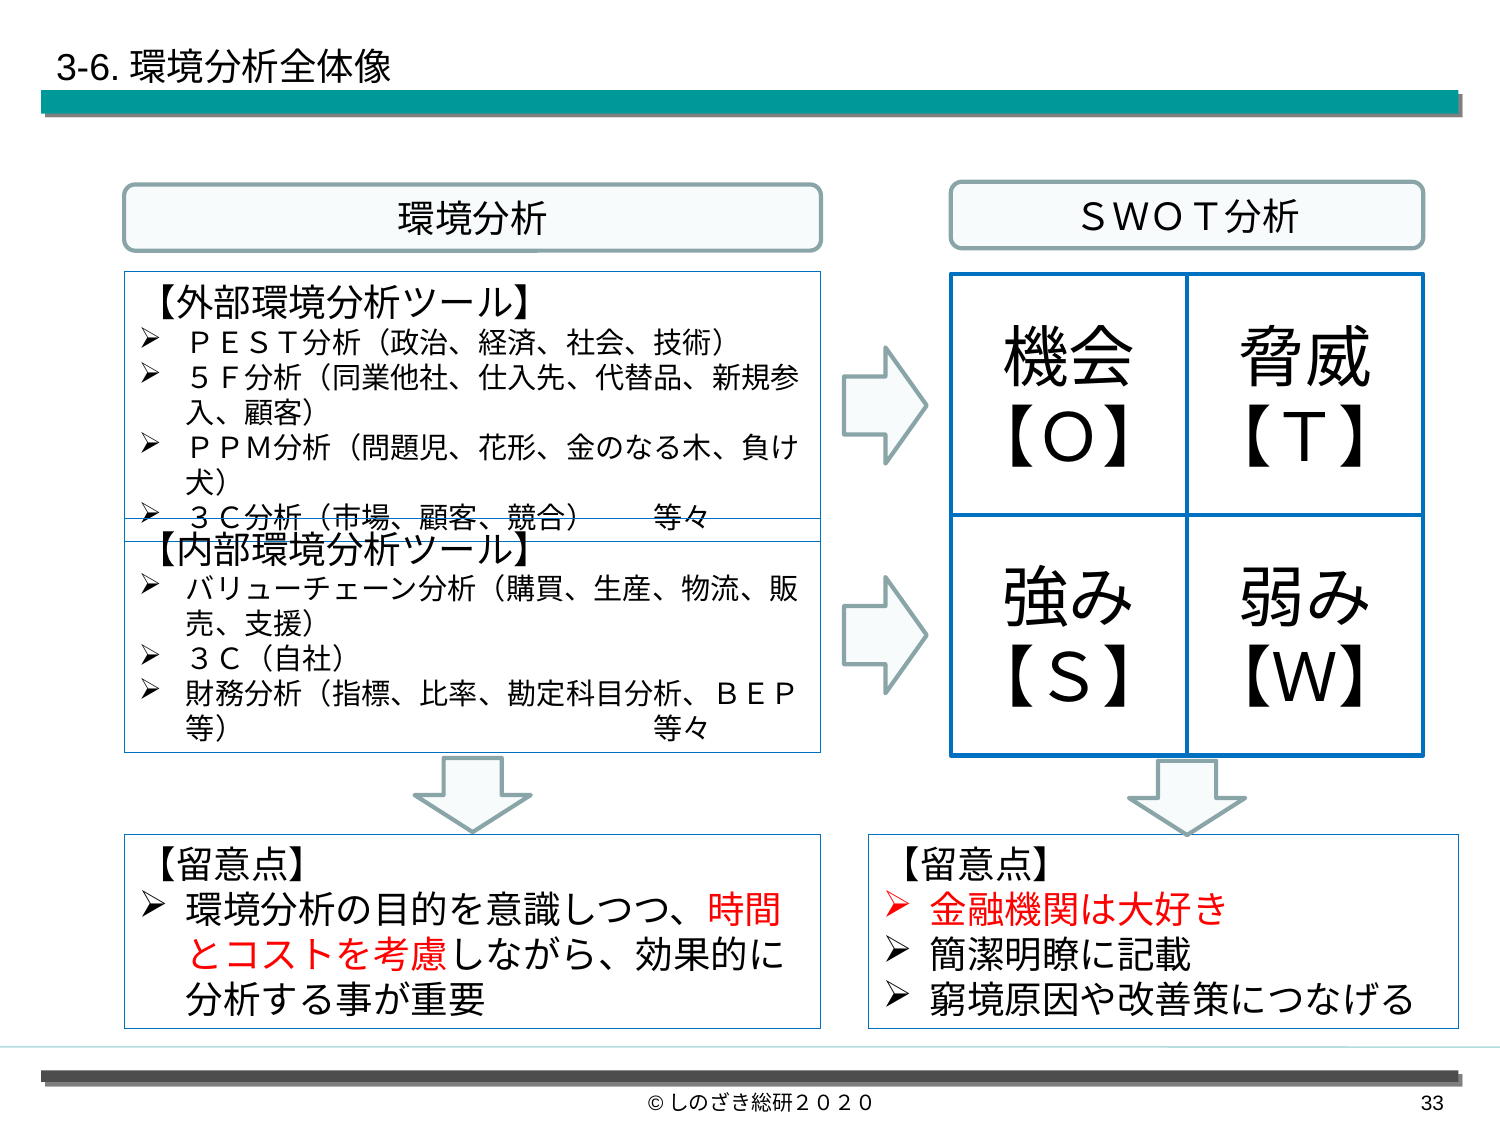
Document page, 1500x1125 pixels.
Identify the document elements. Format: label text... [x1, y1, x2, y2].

footer ©しのざき総研２０２０ [524, 1082, 1000, 1125]
text_box [841, 345, 929, 466]
text_box 【内部環境分析ツール】 バリューチェーン分析（購買、生産、物流、販売、支援） ３Ｃ（自社） 財務分析（指標、比率、勘定科目分析、ＢＥＰ等） 等々 [124, 518, 821, 753]
text_box 機会 【Ｏ】 [949, 272, 1185, 513]
text_box [1126, 758, 1248, 837]
text_box [841, 575, 929, 696]
slide_number 32 [1108, 1082, 1459, 1125]
text_box 脅威 【Ｔ】 [1185, 272, 1425, 513]
text_box [412, 755, 533, 834]
text_box 環境分析 [122, 182, 824, 253]
text_box 弱み 【Ｗ】 [1189, 513, 1425, 758]
text_box 【留意点】 環境分析の目的を意識しつつ、時間とコストを考慮しながら、効果的に分析する事が重要 [124, 834, 821, 1029]
text_box 【留意点】 金融機関は大好き 簡潔明瞭に記載 窮境原因や改善策につなげる [868, 834, 1459, 1029]
text_box 【外部環境分析ツール】 ＰＥＳＴ分析（政治、経済、社会、技術） ５Ｆ分析（同業他社、仕入先、代替品、新規参入、顧客） ＰＰＭ分析（問題児、花形、金のなる木、負け犬） ３Ｃ分析（市場、顧客、競合） 等々 [124, 271, 821, 518]
text_box ＳＷＯＴ分析 [948, 179, 1426, 251]
text_box 3-6.環境分析全体像 [41, 35, 548, 96]
text_box 強み 【Ｓ】 [949, 513, 1189, 758]
